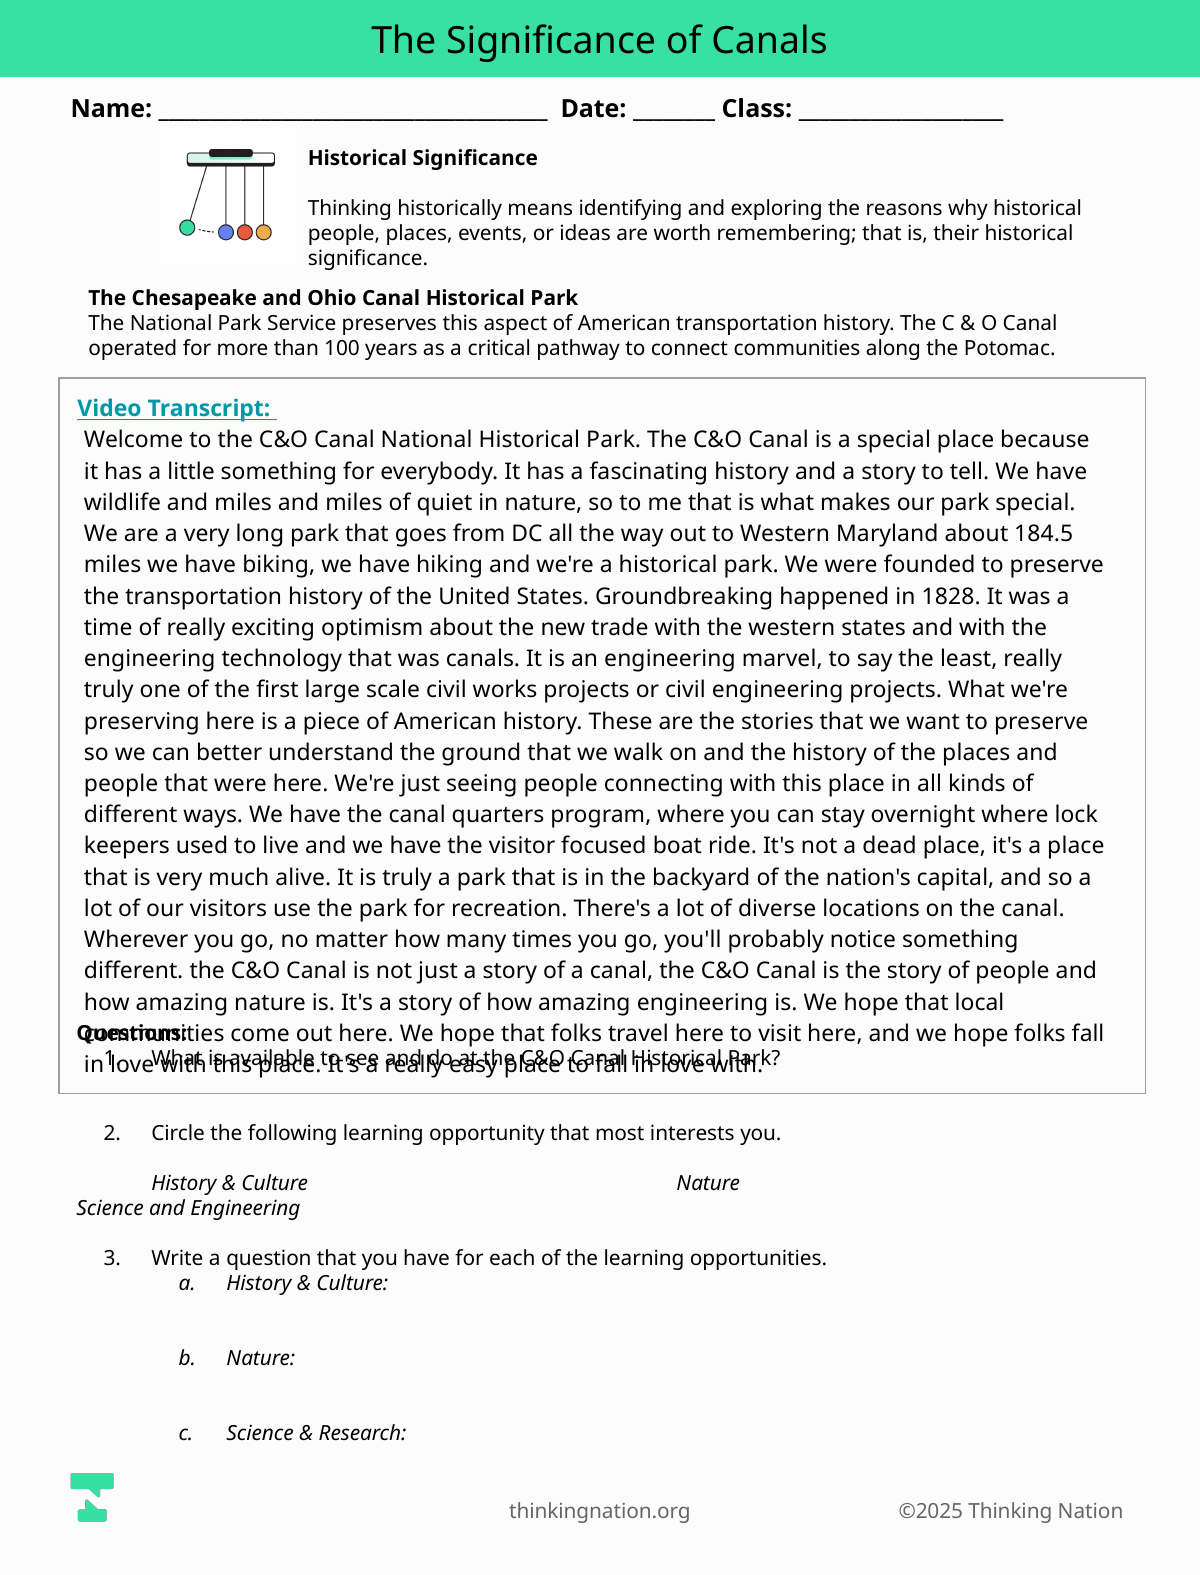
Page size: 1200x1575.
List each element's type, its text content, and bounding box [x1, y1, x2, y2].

text_box The Chesapeake and Ohio Canal Historical Park The National Park Service preserves this aspect of American transportation history. The C & O Canal operated for more than 100 years as a critical pathway to connect communities along the Potomac. [70, 266, 1139, 363]
text_box thinkingnation.org [457, 1489, 742, 1532]
picture [158, 126, 296, 263]
text_box Questions: What is available to see and do at the C&O Canal Historical Park? Circle the following learning opportunity that most interests you. History & Culture Nature Science and Engineering Write a question that you have for each of the learning opportunities. History & Culture: Nature: Science & Research: [61, 1004, 1149, 1489]
table_header Video Transcript: Welcome to the C&O Canal National Historical Park. The C&O Canal is a special place because it has a little something for everybody. It has a fascinating history and a story to tell. We have wildlife and miles and miles of quiet in nature, so to me that is what makes our park special. We are a very long park that goes from DC all the way out to Western Maryland about 184.5 miles we have biking, we have hiking and we're a historical park. We were founded to preserve the transportation history of the United States. Groundbreaking happened in 1828. It was a time of really exciting optimism about the new trade with the western states and with the engineering technology that was canals. It is an engineering marvel, to say the least, really truly one of the first large scale civil works projects or civil engineering projects. What we're preserving here is a piece of American history. These are the stories that we want to preserve so we can better understand the ground that we walk on and the history of the places and people that were here. We're just seeing people connecting with this place in all kinds of different ways. We have the canal quarters program, where you can stay overnight where lock keepers used to live and we have the visitor focused boat ride. It's not a dead place, it's a place that is very much alive. It is truly a park that is in the backyard of the nation's capital, and so a lot of our visitors use the park for recreation. There's a lot of diverse locations on the canal. Wherever you go, no matter how many times you go, you'll probably notice something different. the C&O Canal is not just a story of a canal, the C&O Canal is the story of people and how amazing nature is. It's a story of how amazing engineering is. We hope that local communities come out here. We hope that folks travel here to visit here, and we hope folks fall in love with this place. It's a really easy place to fall in love with. [60, 379, 1145, 1093]
picture [58, 1463, 126, 1531]
text_box The Significance of Canals [0, 0, 1200, 77]
text_box Historical Significance Thinking historically means identifying and exploring the reasons why historical people, places, events, or ideas are worth remembering; that is, their historical significance. [300, 137, 1156, 263]
text_box ©2025 Thinking Nation [854, 1489, 1139, 1532]
text_box Name: ______________________________________ Date: ________ Class: ____________________ [55, 77, 1200, 137]
